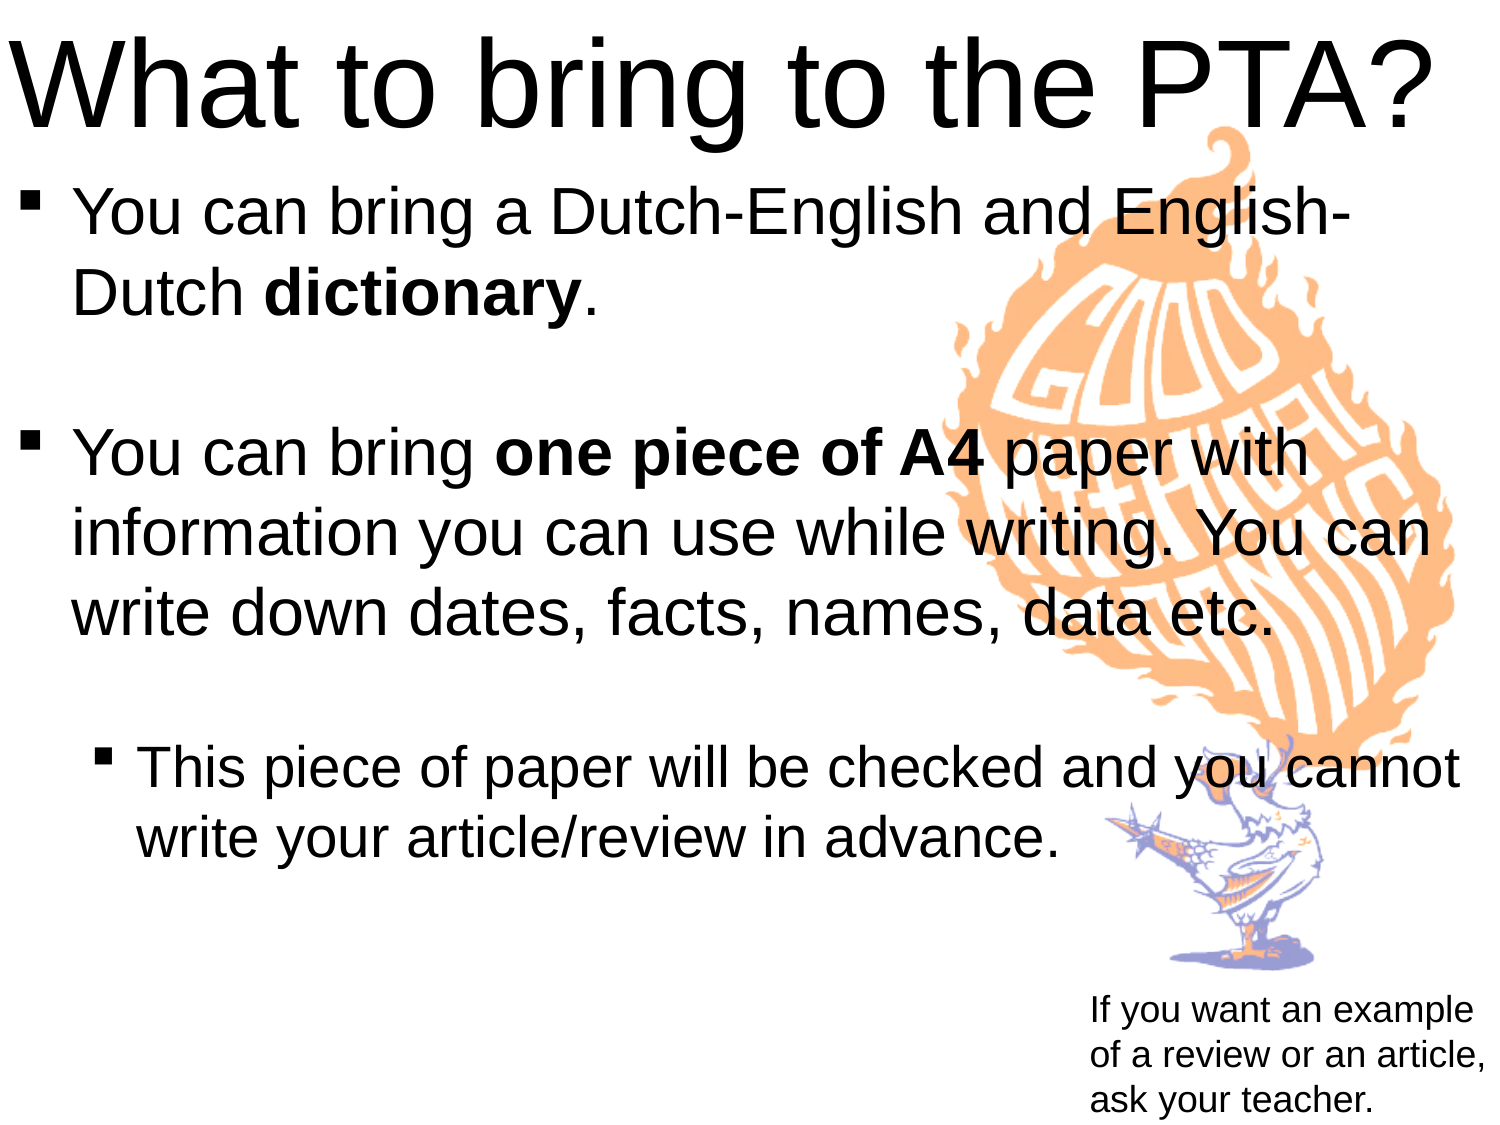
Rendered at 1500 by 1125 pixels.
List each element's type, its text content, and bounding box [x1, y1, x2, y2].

text_box If you want an example of a review or an article, ask your teacher. [1074, 1008, 1500, 1125]
picture [773, 101, 1500, 1000]
list You can bring a Dutch-English and English-Dutch dictionary. You can bring one piece of A4 paper with information you can use while writing. You can write down dates, facts, names, data etc. This piece of paper will be checked and you cannot write your article/review in advance. [0, 160, 1074, 1125]
title What to bring to the PTA? [0, 0, 1459, 160]
